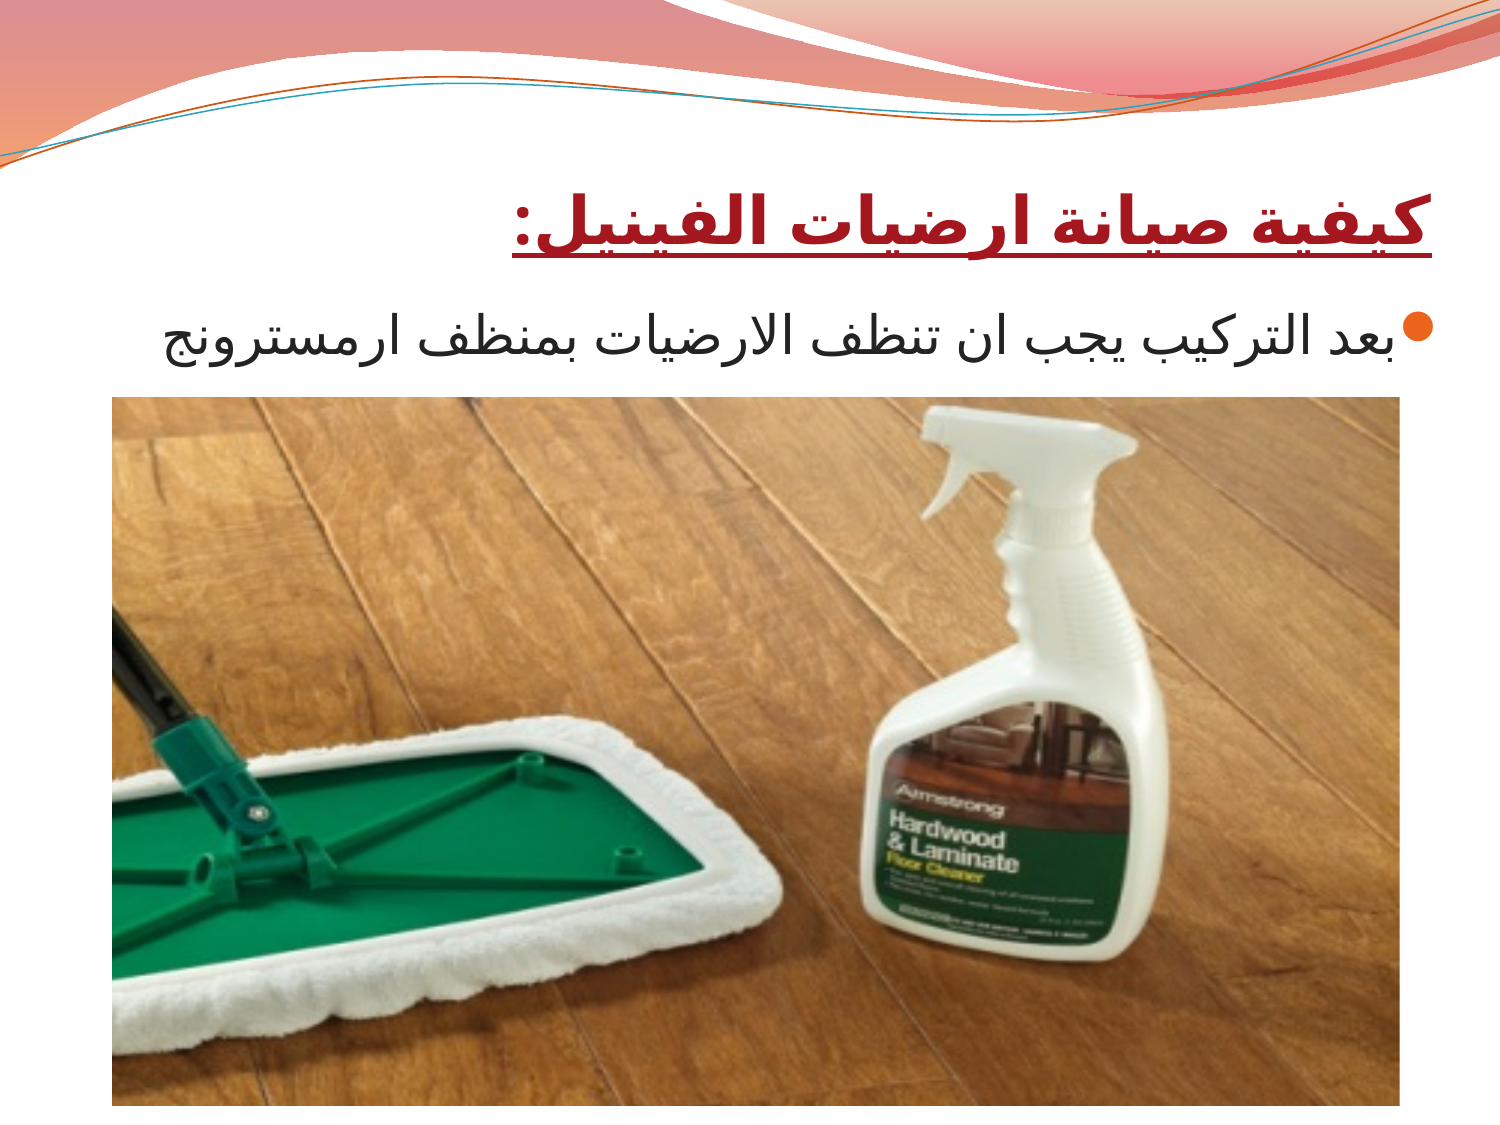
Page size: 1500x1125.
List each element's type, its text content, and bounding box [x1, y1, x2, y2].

picture [111, 396, 1400, 1106]
list بعد التركيب يجب ان تنظف الارضيات بمنظف ارمسترونج [58, 292, 1465, 1054]
title كيفية صيانة ارضيات الفينيل: [82, 70, 1432, 258]
